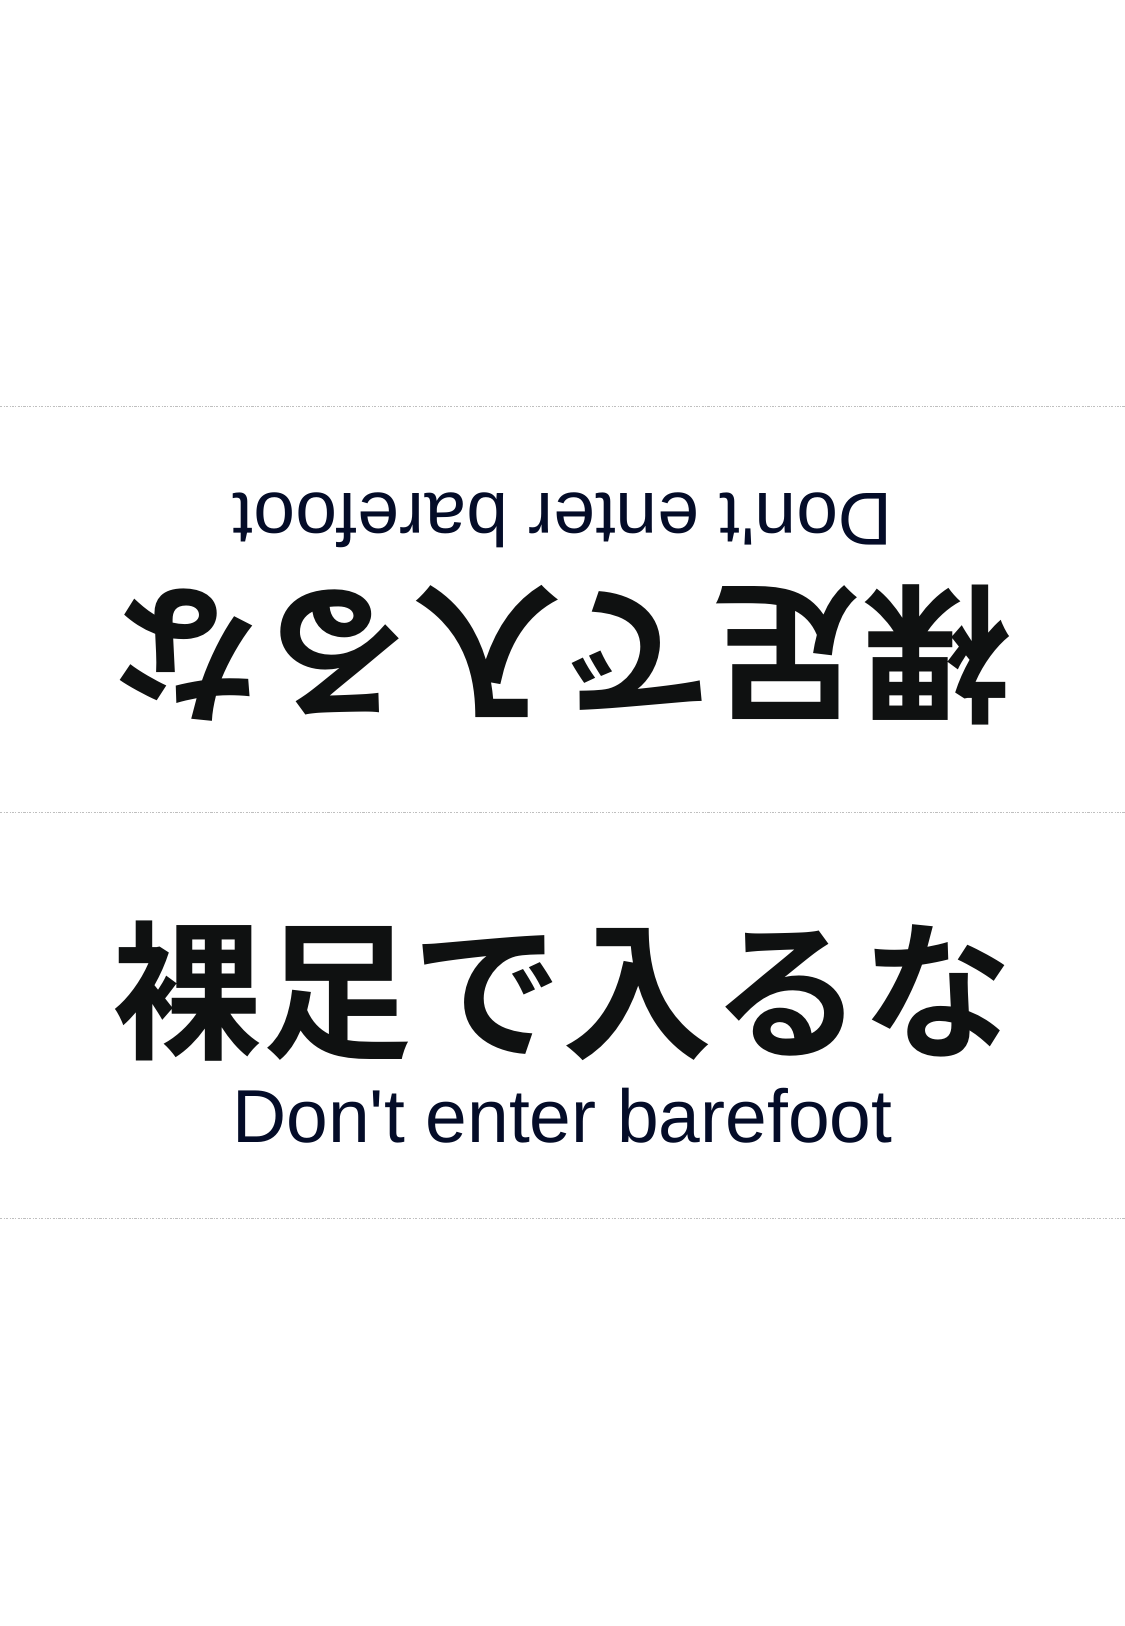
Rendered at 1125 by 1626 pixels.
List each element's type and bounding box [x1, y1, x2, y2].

text_box [92, 890, 1032, 1167]
text_box [92, 469, 1032, 756]
